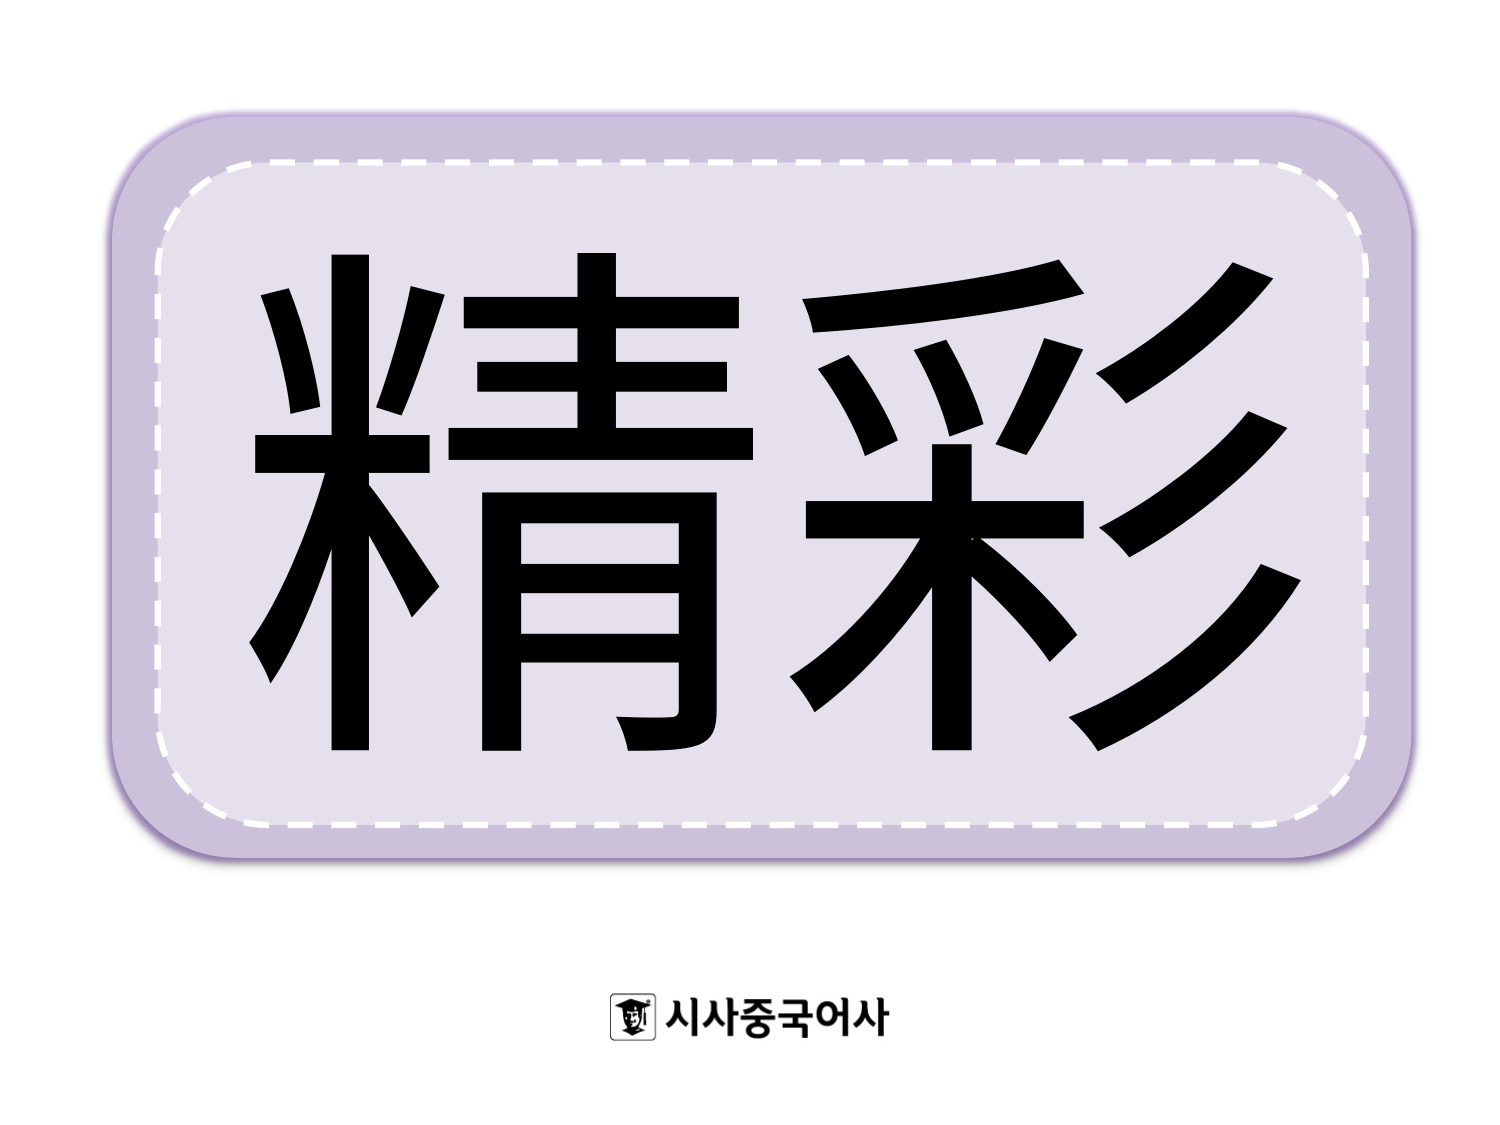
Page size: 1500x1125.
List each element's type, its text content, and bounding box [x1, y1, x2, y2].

text_box 精彩 [171, 160, 1380, 824]
picture [602, 987, 898, 1047]
